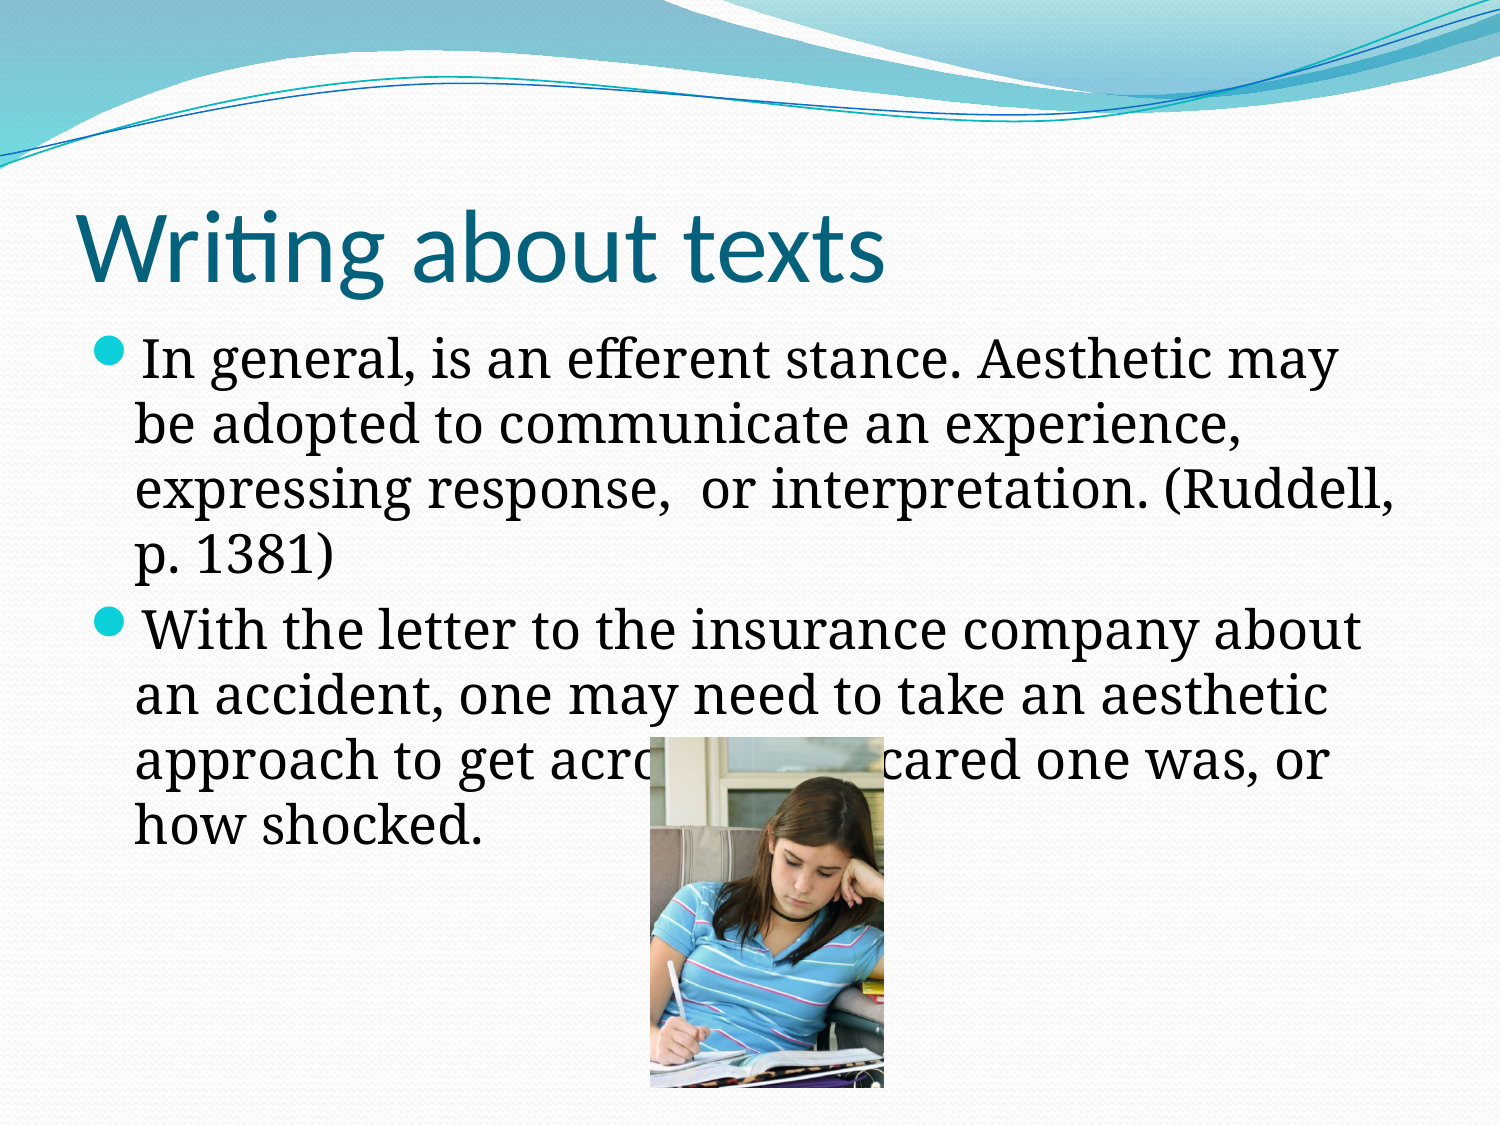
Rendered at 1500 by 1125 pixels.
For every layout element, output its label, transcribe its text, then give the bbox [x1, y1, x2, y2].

list In general, is an efferent stance. Aesthetic may be adopted to communicate an experience, expressing response, or interpretation. (Ruddell, p. 1381) With the letter to the insurance company about an accident, one may need to take an aesthetic approach to get across how scared one was, or how shocked. [75, 317, 1425, 1038]
picture [649, 737, 884, 1088]
title Writing about texts [75, 115, 1425, 303]
